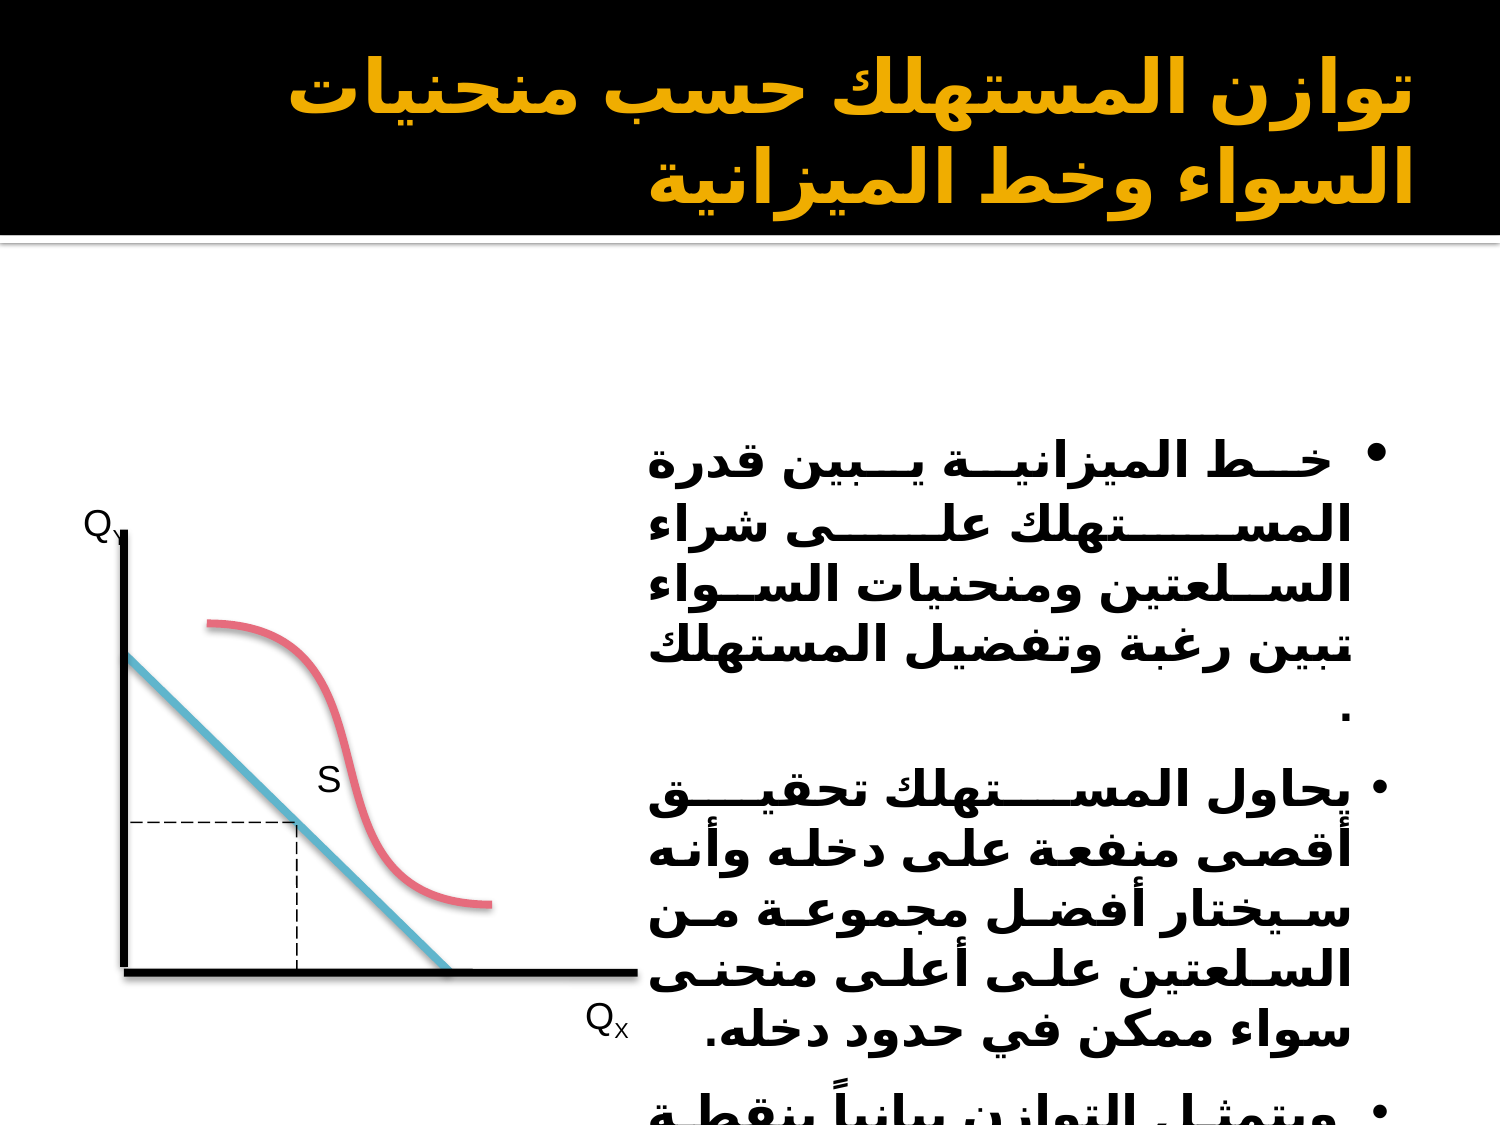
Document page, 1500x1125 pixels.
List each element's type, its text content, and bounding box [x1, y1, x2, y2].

title توازن المستهلك حسب منحنيات السواء وخط الميزانية [75, 25, 1425, 231]
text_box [35, 491, 644, 1045]
text_box خط الميزانية يبين قدرة المستهلك على شراء السلعتين ومنحنيات السواء تبين رغبة وتفضيل المستهلك . يحاول المستهلك تحقيق أقصى منفعة على دخله وأنه سيختار أفضل مجموعة من السلعتين على أعلى منحنى سواء ممكن في حدود دخله. ويتمثل التوازن بيانياً بنقطة التماس بين منحنى السواء وخط الميزانية عند النقطة S [632, 403, 1404, 1125]
